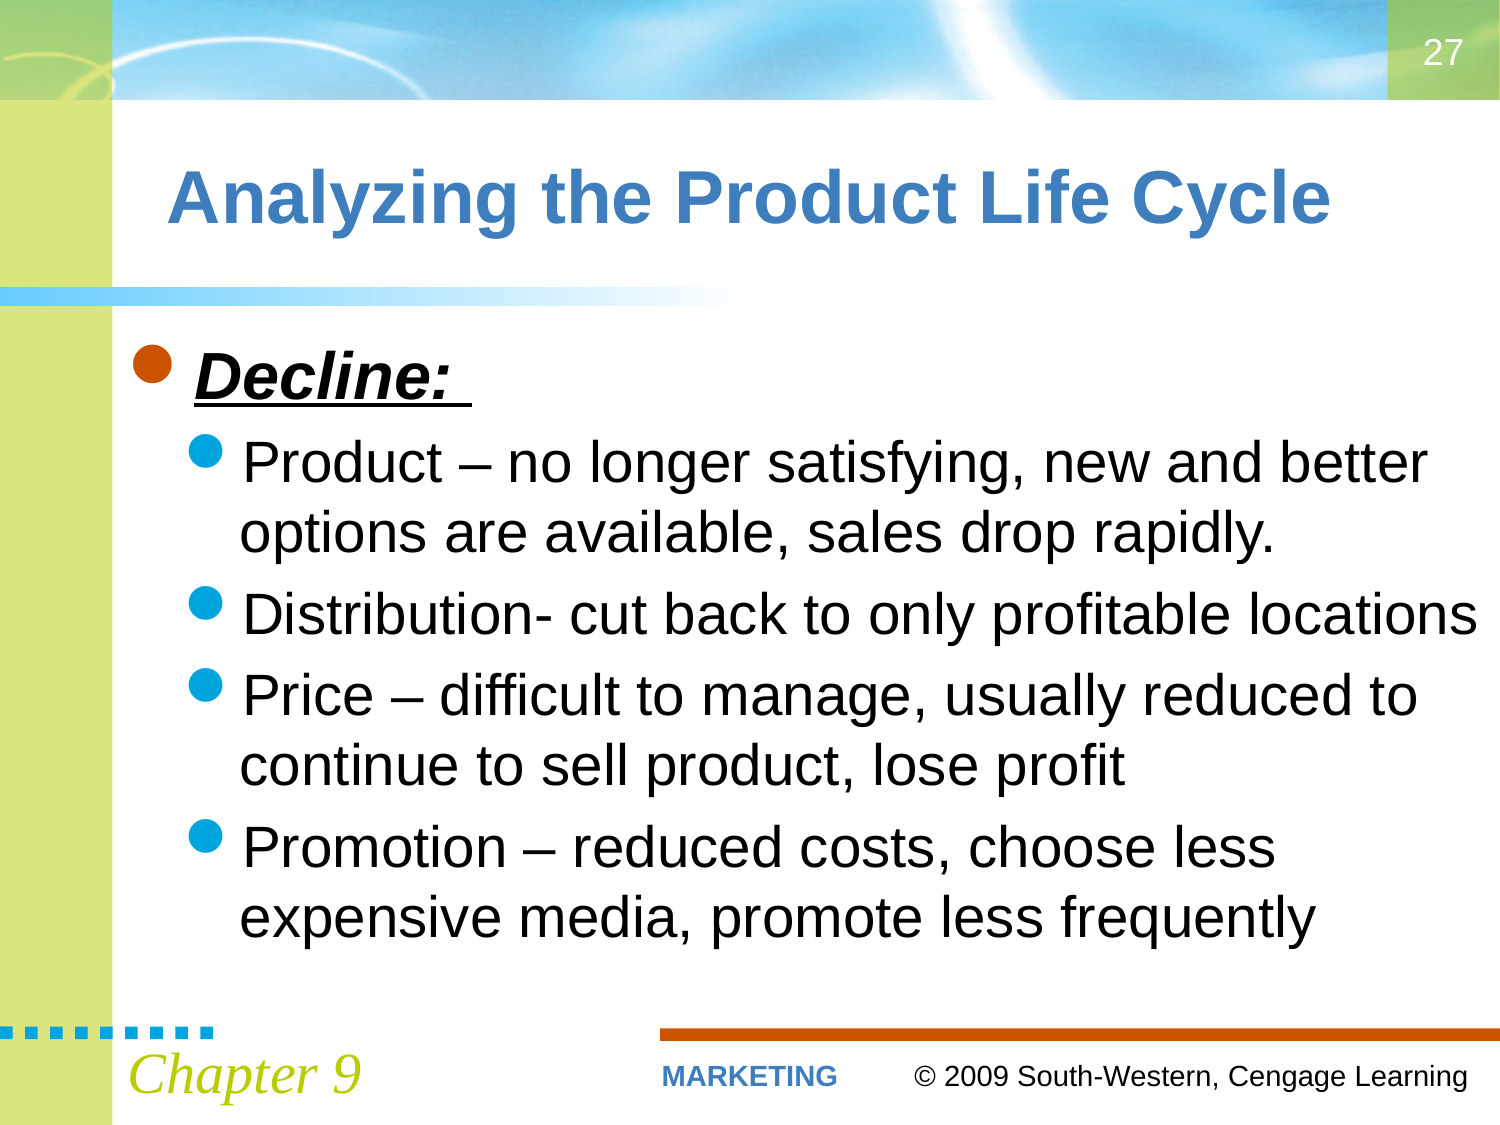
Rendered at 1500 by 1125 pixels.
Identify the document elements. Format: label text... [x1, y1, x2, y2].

list Decline: Product – no longer satisfying, new and better options are available, sales drop rapidly. Distribution- cut back to only profitable locations Price – difficult to manage, usually reduced to continue to sell product, lose profit Promotion – reduced costs, choose less expensive media, promote less frequently [112, 324, 1500, 1001]
title Analyzing the Product Life Cycle [112, 99, 1388, 288]
slide_number 27 [1387, 0, 1500, 101]
footer Chapter 9 [112, 1012, 638, 1113]
